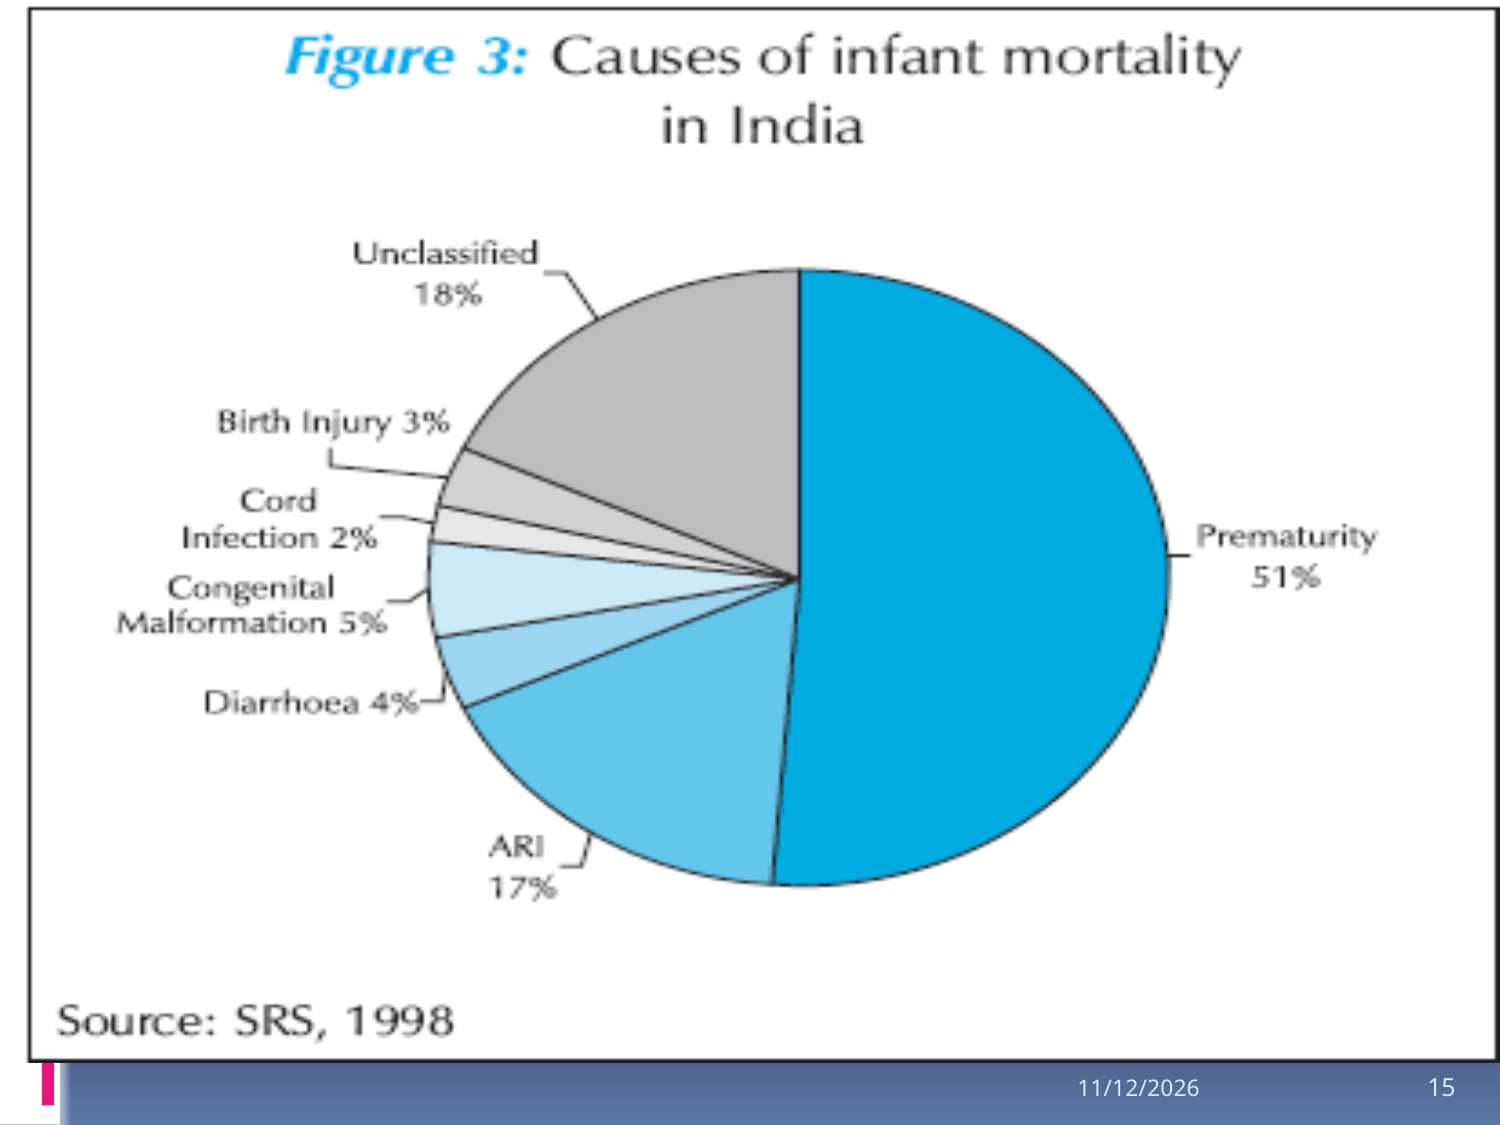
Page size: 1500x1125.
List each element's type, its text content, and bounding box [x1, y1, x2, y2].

slide_number 15 [1412, 1071, 1488, 1113]
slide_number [1062, 1071, 1412, 1113]
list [0, 0, 1500, 1063]
